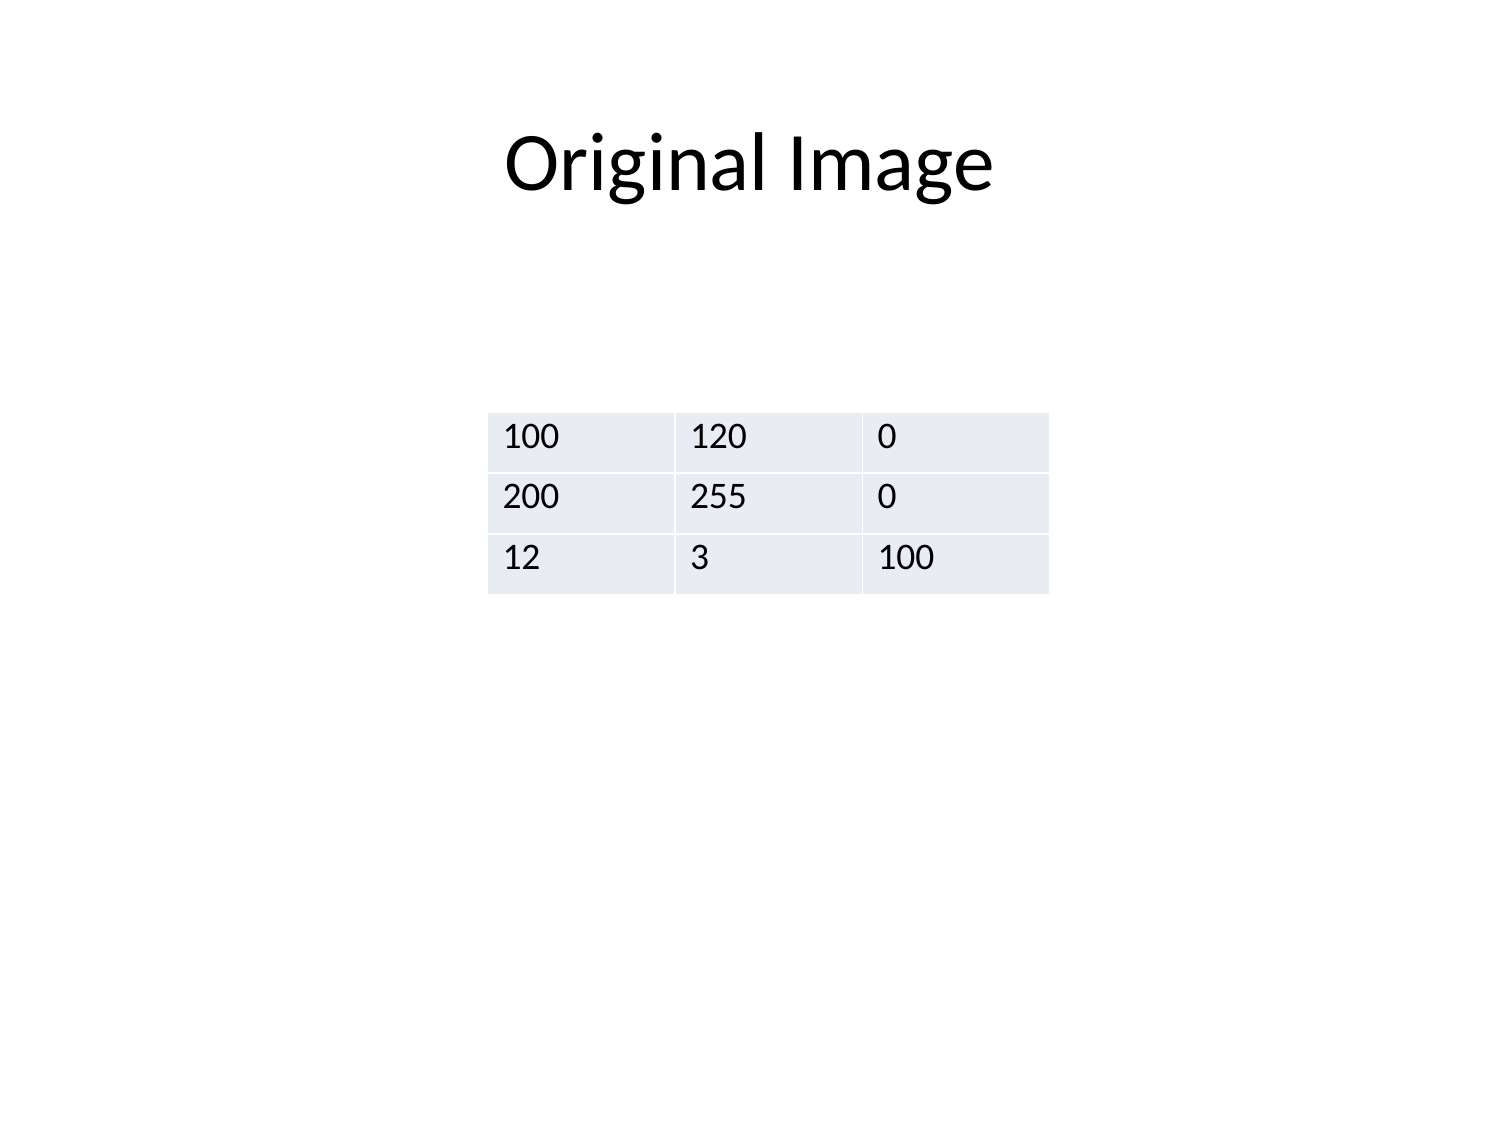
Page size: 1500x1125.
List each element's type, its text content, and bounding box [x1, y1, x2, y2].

table_cell 255 [676, 474, 862, 533]
table_header 100 [488, 413, 674, 472]
table_cell 100 [863, 535, 1049, 594]
table_cell 200 [488, 474, 674, 533]
table_cell 0 [863, 474, 1049, 533]
text_box Original Image [275, 99, 1225, 215]
table_header 0 [863, 413, 1049, 472]
table_header 120 [676, 413, 862, 472]
table_cell 12 [488, 535, 674, 594]
table_cell 3 [676, 535, 862, 594]
